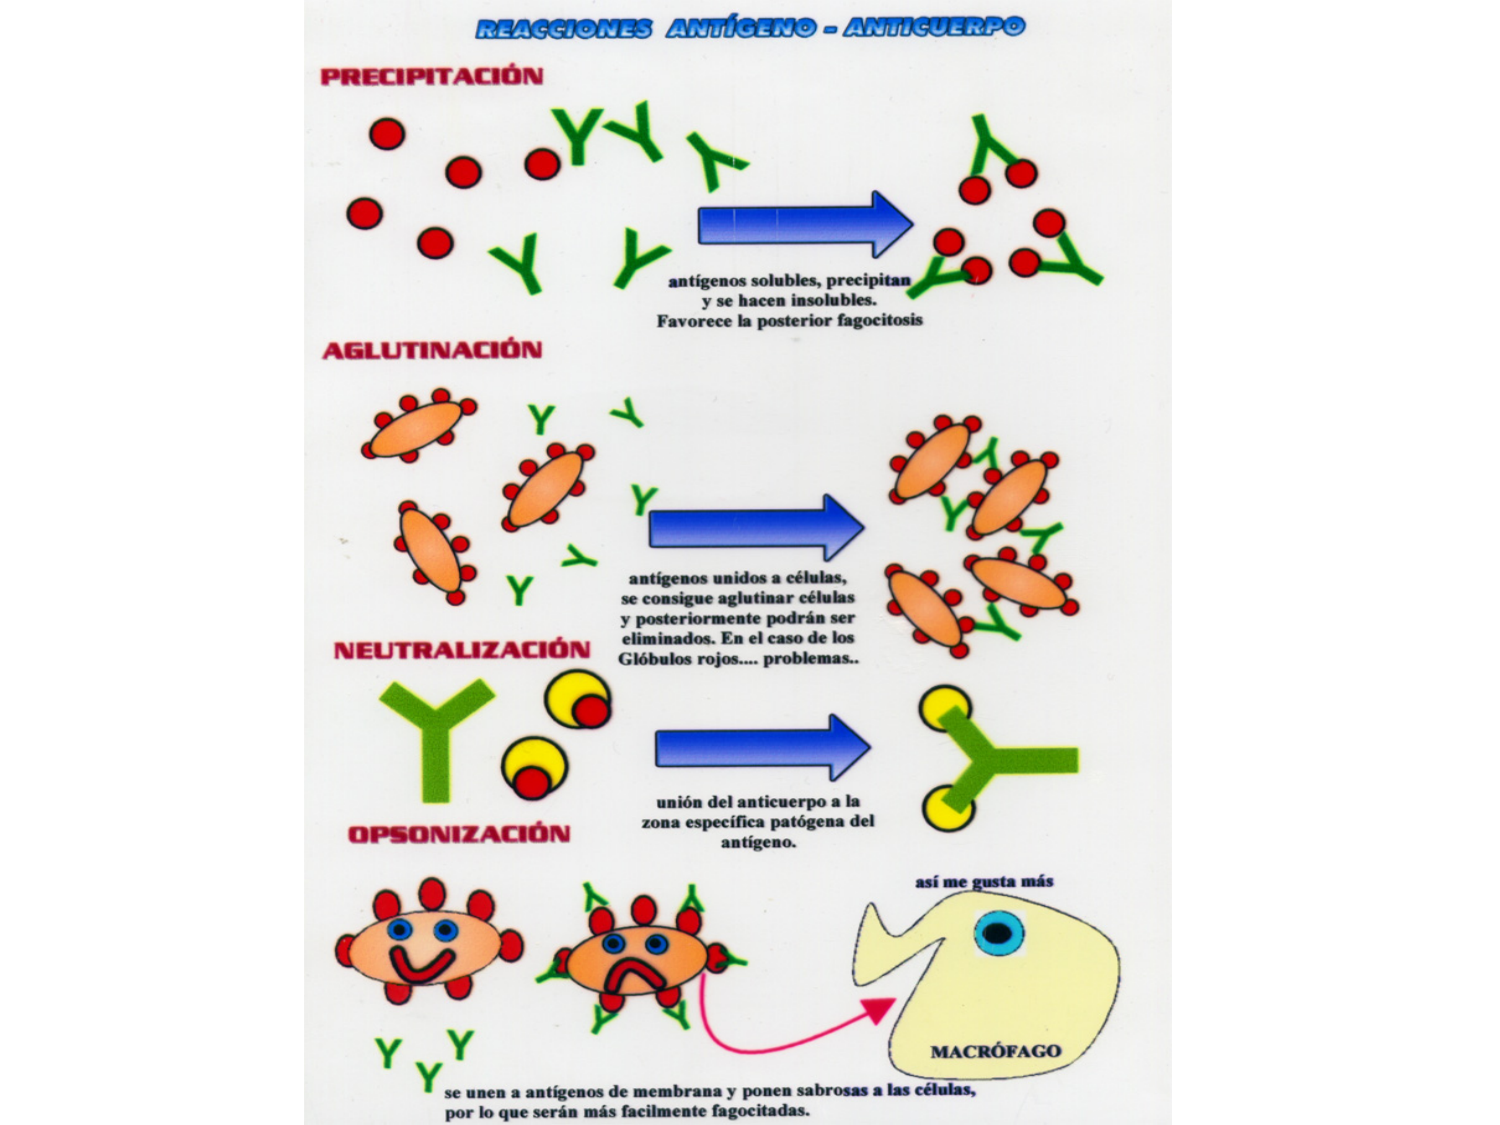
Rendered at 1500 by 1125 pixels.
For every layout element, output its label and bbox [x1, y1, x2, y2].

picture [304, 0, 1172, 1125]
